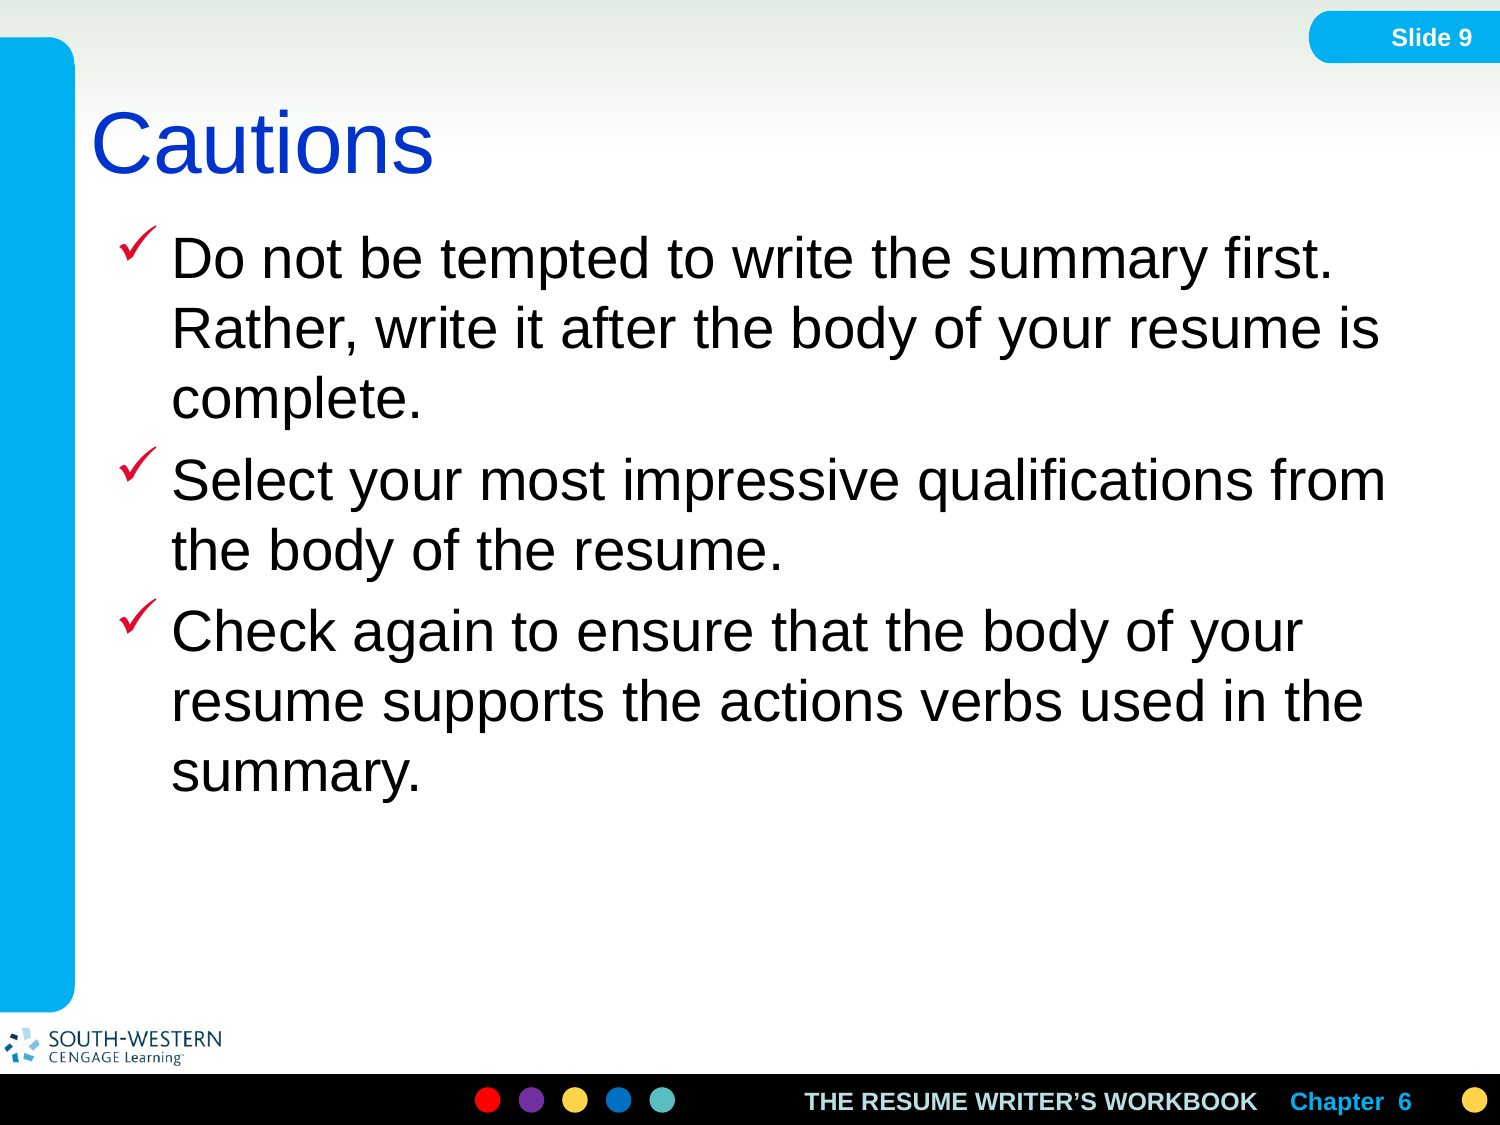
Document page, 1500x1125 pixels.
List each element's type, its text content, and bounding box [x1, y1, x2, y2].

footer Chapter 6 [1274, 1075, 1476, 1125]
slide_number Slide 9 [1312, 13, 1488, 93]
picture [0, 1022, 225, 1073]
title Cautions [74, 44, 1426, 233]
list Do not be tempted to write the summary first. Rather, write it after the body of your resume is complete. Select your most impressive qualifications from the body of the resume. Check again to ensure that the body of your resume supports the actions verbs used in the summary. [99, 212, 1451, 956]
